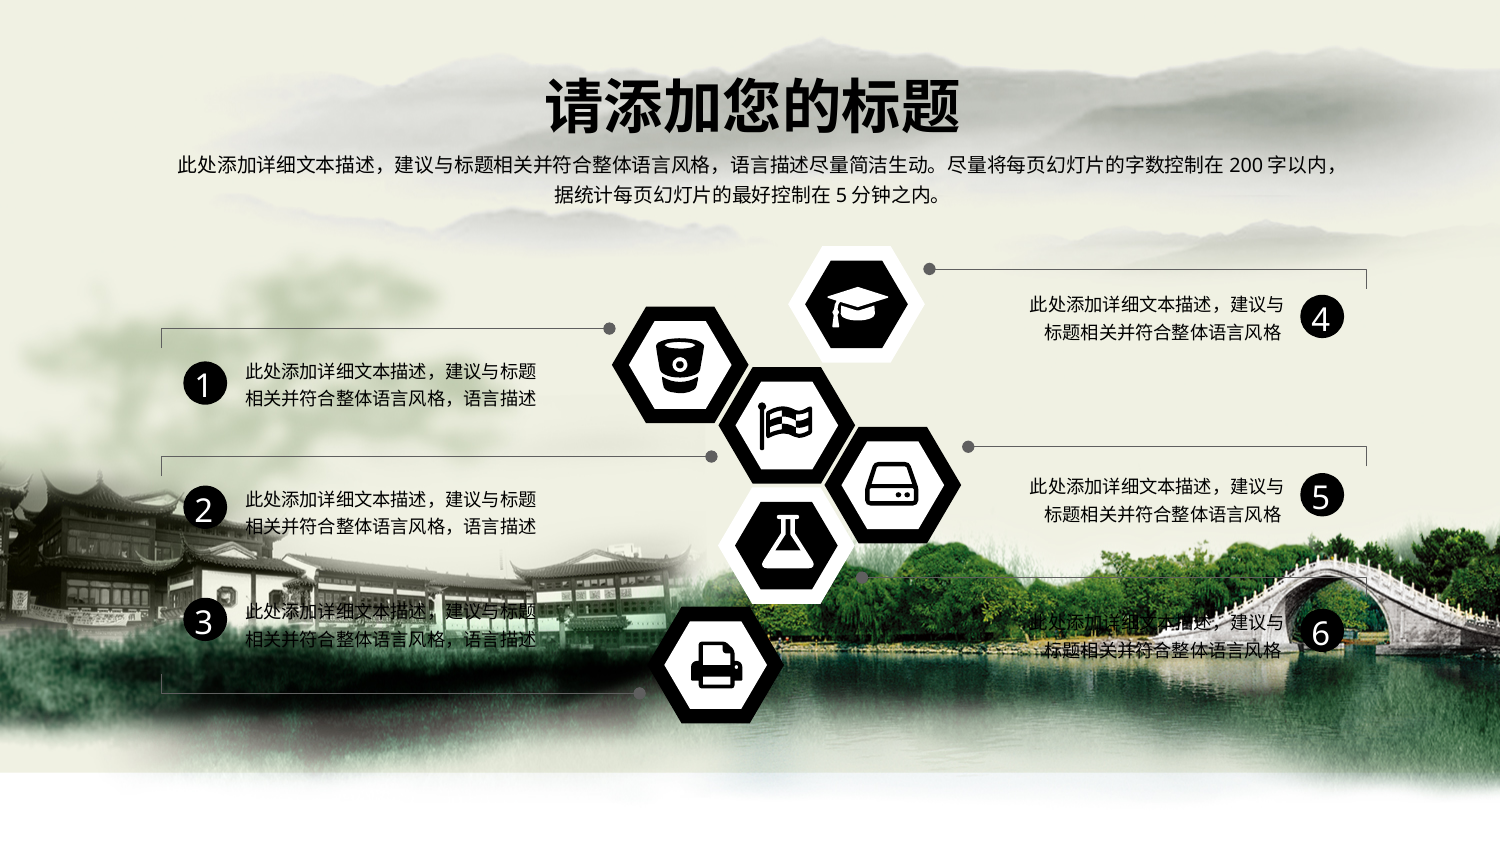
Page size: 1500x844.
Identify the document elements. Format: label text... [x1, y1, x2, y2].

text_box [647, 606, 785, 724]
text_box [161, 450, 713, 477]
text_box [1295, 472, 1347, 517]
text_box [1295, 608, 1347, 653]
text_box 此处添加详细文本描述，建议与标题相关并符合整体语言风格 [1026, 288, 1286, 361]
text_box 此处添加详细文本描述，建议与标题相关并符合整体语言风格 [1026, 606, 1286, 685]
text_box 此处添加详细文本描述，建议与标题相关并符合整体语言风格，语言描述 [245, 482, 545, 564]
text_box [161, 323, 606, 349]
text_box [178, 485, 229, 530]
text_box 请添加您的标题 [258, 75, 1247, 147]
text_box 此处添加详细文本描述，建议与标题相关并符合整体语言风格，语言描述尽量简洁生动。尽量将每页幻灯片的字数控制在200字以内， 据统计每页幻灯片的最好控制在5分钟之内。 [168, 147, 1337, 207]
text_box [824, 426, 962, 544]
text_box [178, 361, 229, 405]
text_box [611, 306, 749, 424]
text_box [717, 487, 855, 605]
text_box 此处添加详细文本描述，建议与标题相关并符合整体语言风格 [1026, 470, 1286, 551]
text_box 此处添加详细文本描述，建议与标题相关并符合整体语言风格，语言描述 [245, 354, 545, 442]
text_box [178, 597, 229, 642]
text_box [1295, 294, 1347, 339]
text_box [966, 440, 1367, 467]
picture [0, 0, 1500, 844]
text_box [718, 366, 856, 484]
text_box 此处添加详细文本描述，建议与标题相关并符合整体语言风格，语言描述 [245, 595, 545, 674]
text_box [161, 673, 641, 700]
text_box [787, 245, 926, 363]
text_box [860, 571, 1367, 598]
text_box [930, 262, 1367, 289]
